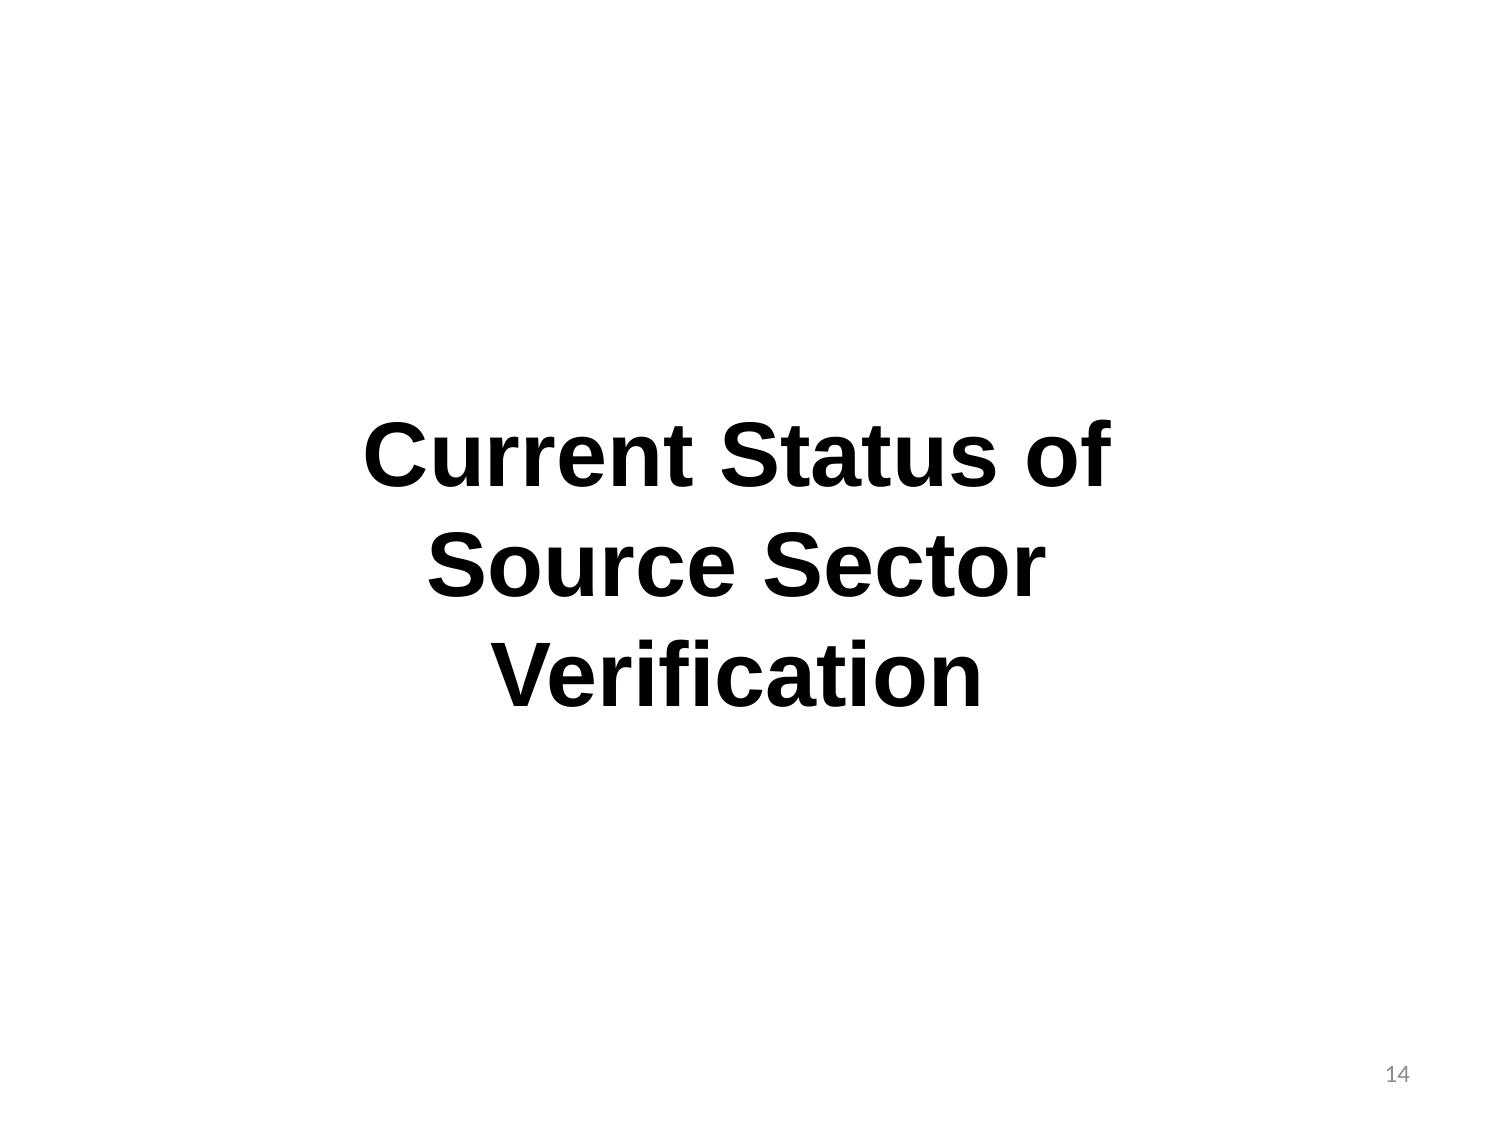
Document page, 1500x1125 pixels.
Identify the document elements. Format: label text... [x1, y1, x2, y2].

text_box Current Status of Source Sector Verification [212, 387, 1263, 733]
slide_number 14 [1074, 1042, 1425, 1103]
